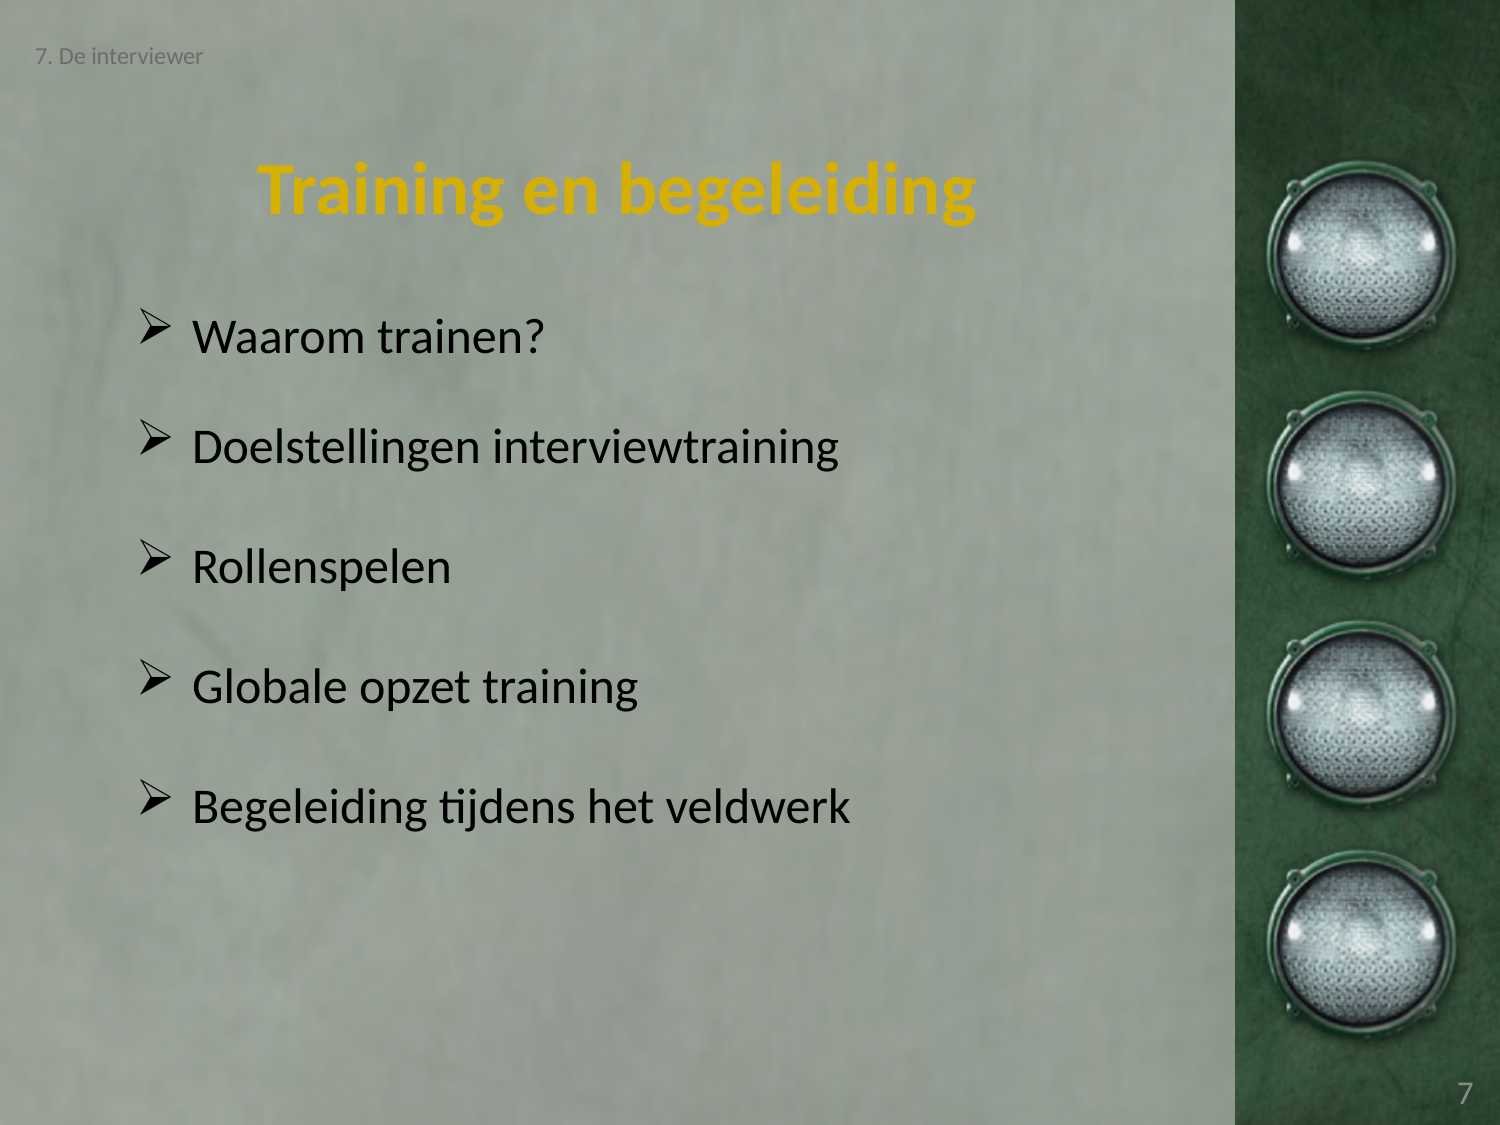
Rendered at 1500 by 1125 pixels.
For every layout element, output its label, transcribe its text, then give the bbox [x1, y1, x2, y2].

text_box Waarom trainen? Doelstellingen interviewtraining Rollenspelen Globale opzet training Begeleiding tijdens het veldwerk [121, 295, 1229, 841]
subtitle Training en begeleiding [0, 131, 1229, 276]
title 7. De interviewer [19, 32, 463, 77]
picture [0, 0, 1500, 1125]
